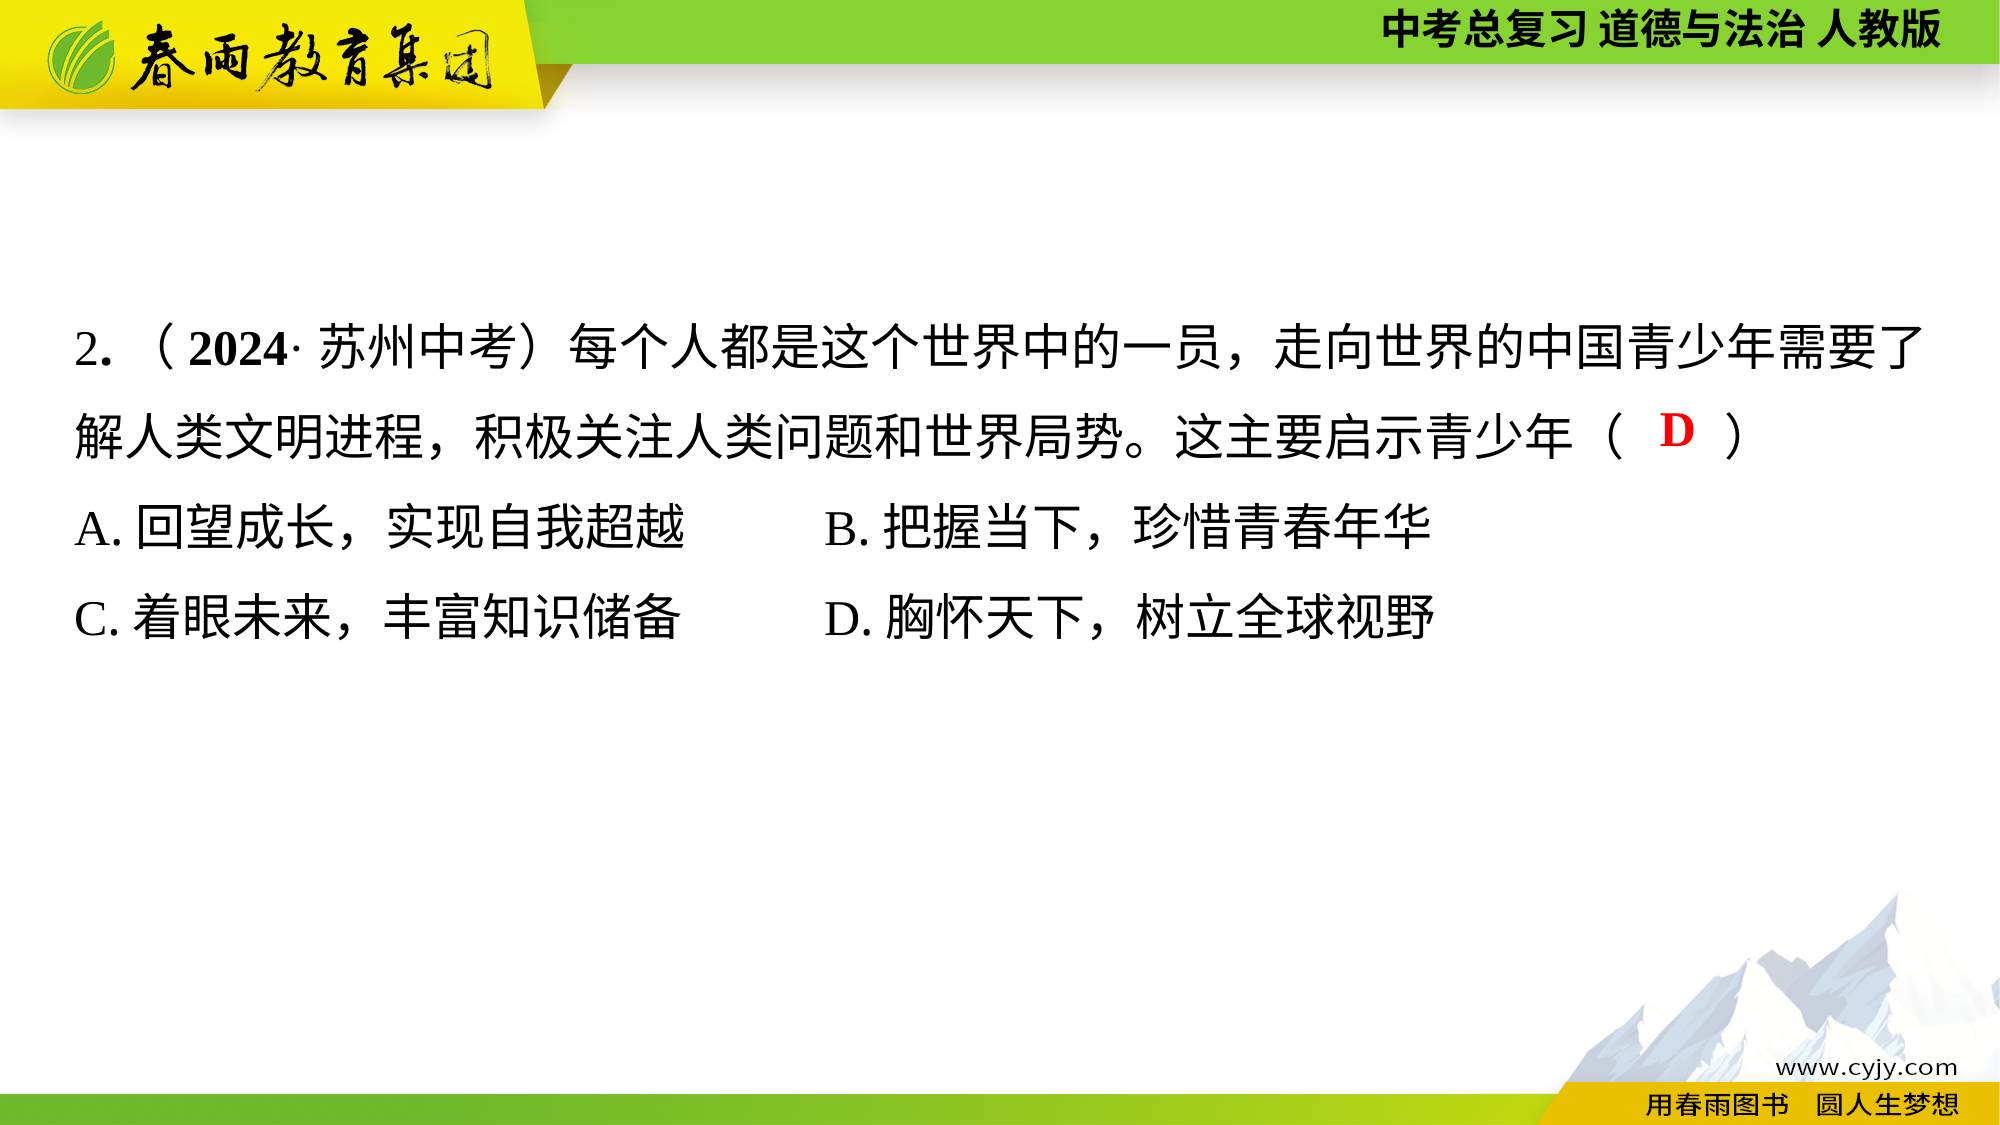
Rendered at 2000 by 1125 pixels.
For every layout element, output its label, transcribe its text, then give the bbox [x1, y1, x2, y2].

list 2.（2024·苏州中考）每个人都是这个世界中的一员，走向世界的中国青少年需要了解人类文明进程，积极关注人类问题和世界局势。这主要启示青少年（ ） A.回望成长，实现自我超越 B.把握当下，珍惜青春年华 C.着眼未来，丰富知识储备 D.胸怀天下，树立全球视野 [59, 278, 1944, 657]
picture [0, 0, 2000, 1125]
text_box D [1645, 389, 1711, 465]
